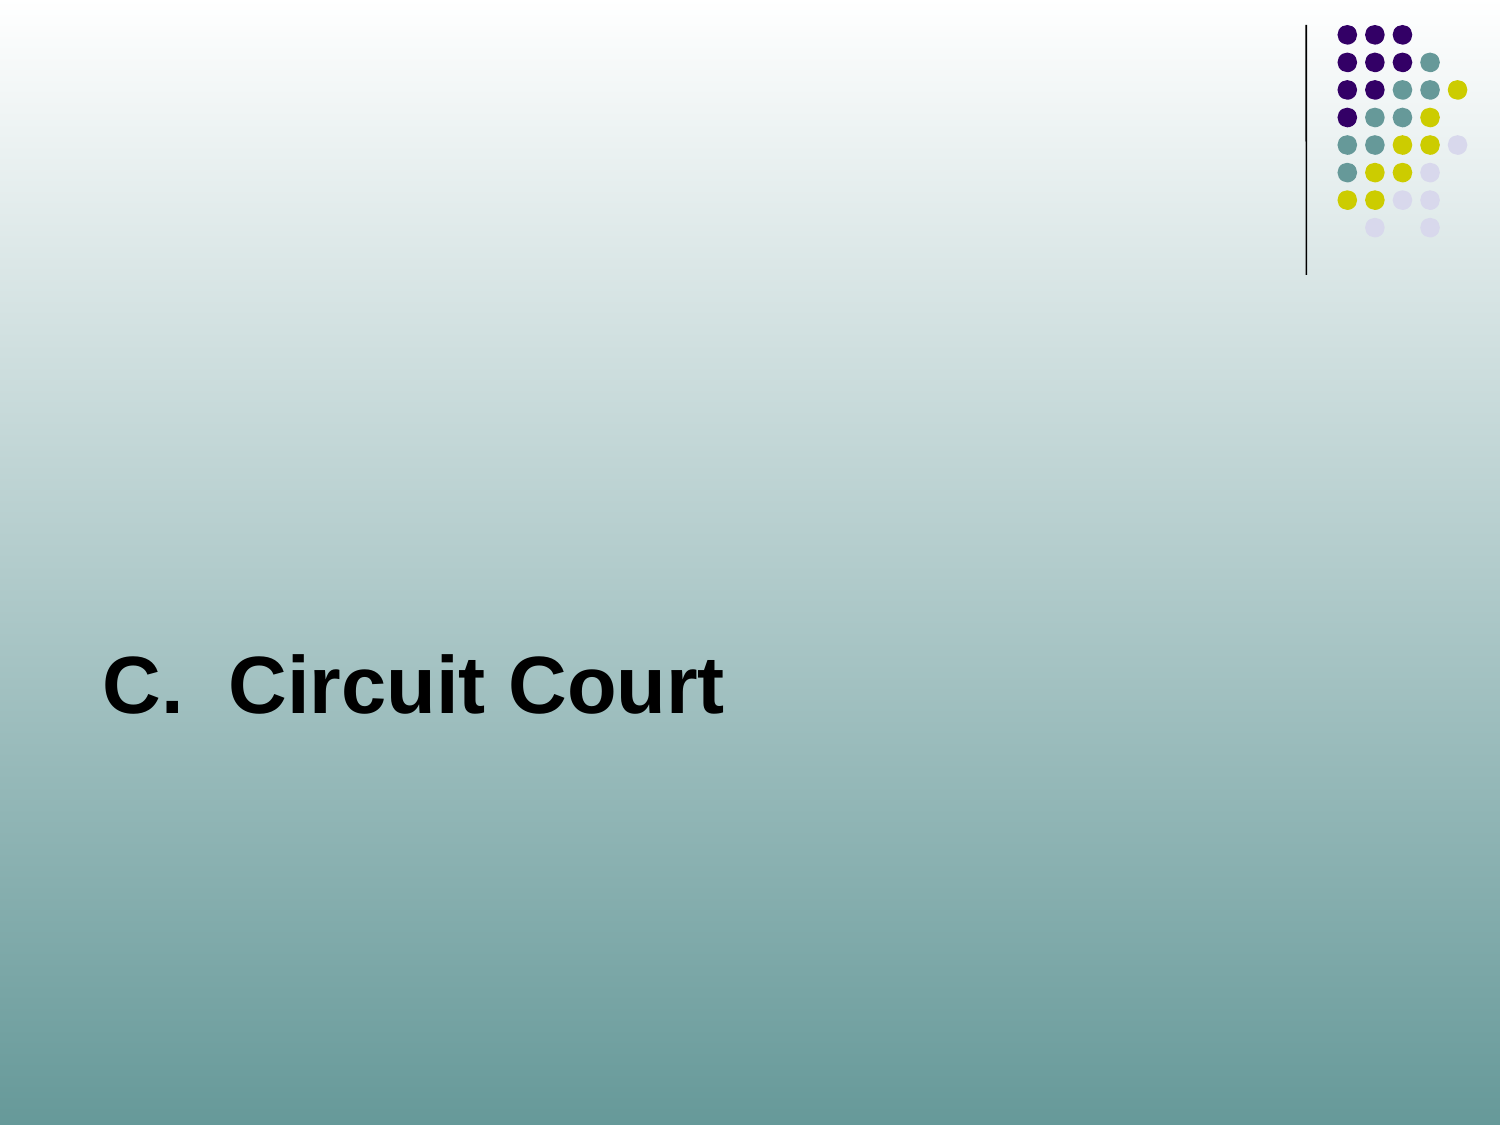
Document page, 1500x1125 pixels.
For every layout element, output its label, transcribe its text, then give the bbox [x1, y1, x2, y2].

title C. Circuit Court [87, 525, 1325, 738]
